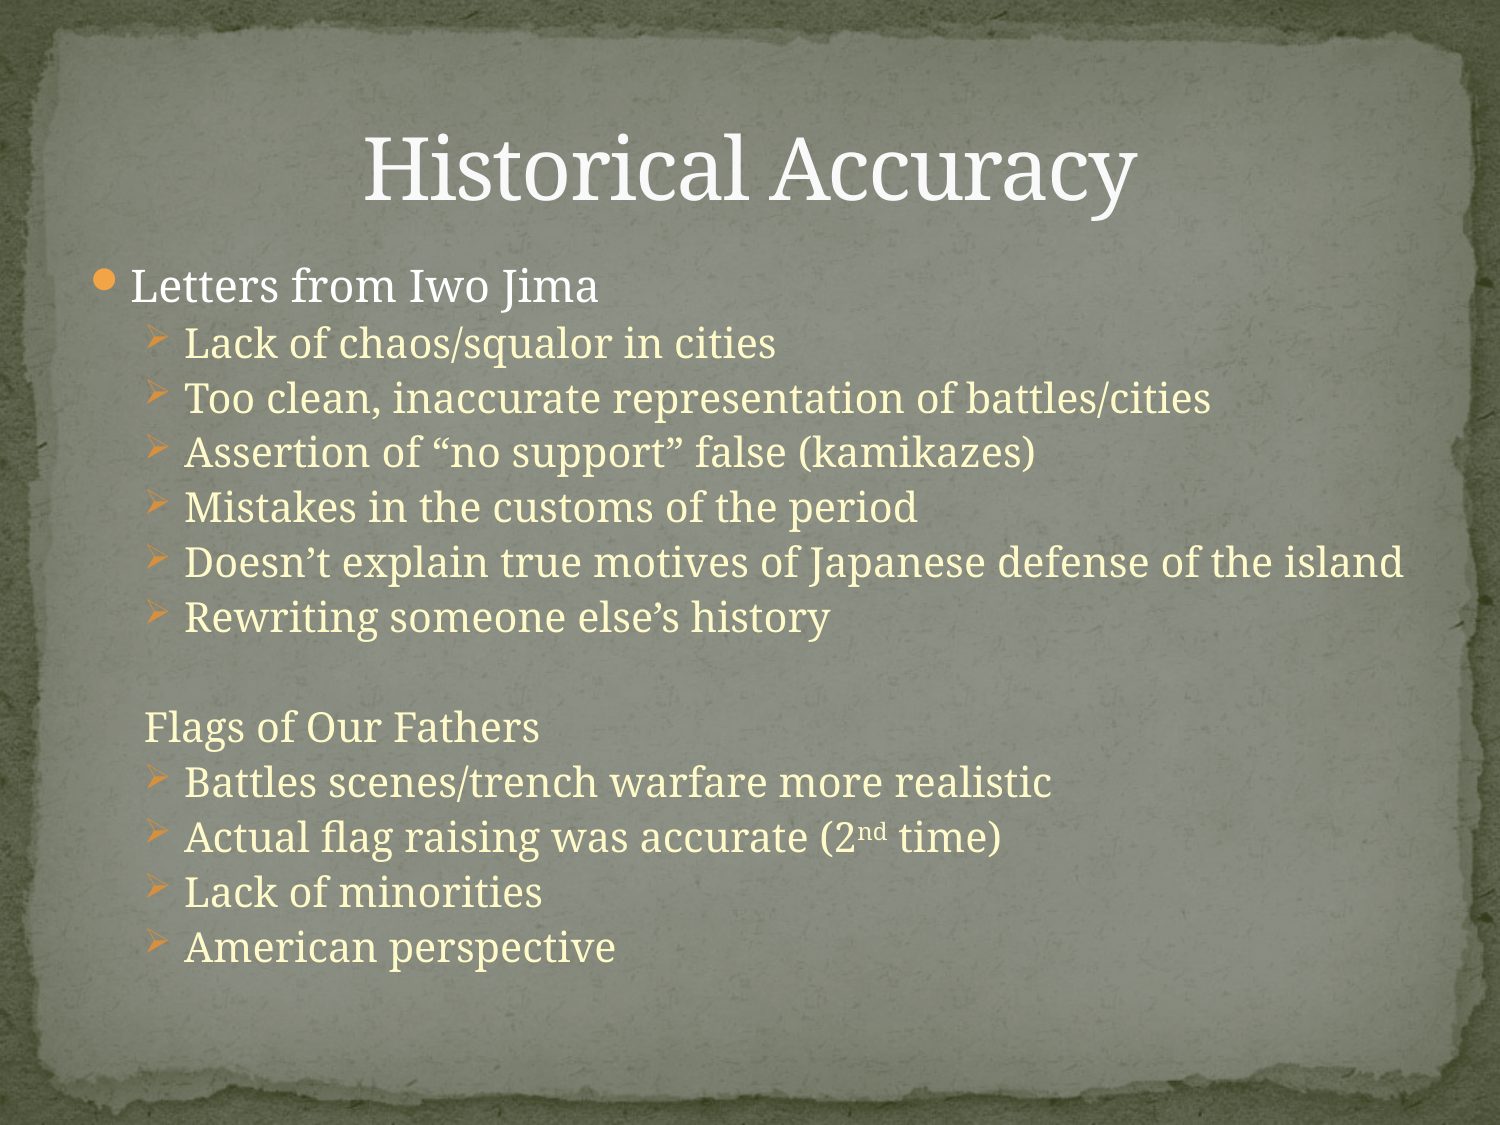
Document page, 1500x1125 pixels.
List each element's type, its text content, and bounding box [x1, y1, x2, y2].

list Letters from Iwo Jima Lack of chaos/squalor in cities Too clean, inaccurate representation of battles/cities Assertion of “no support” false (kamikazes) Mistakes in the customs of the period Doesn’t explain true motives of Japanese defense of the island Rewriting someone else’s history Flags of Our Fathers Battles scenes/trench warfare more realistic Actual flag raising was accurate (2nd time) Lack of minorities American perspective [74, 249, 1426, 1001]
title Historical Accuracy [74, 24, 1425, 225]
